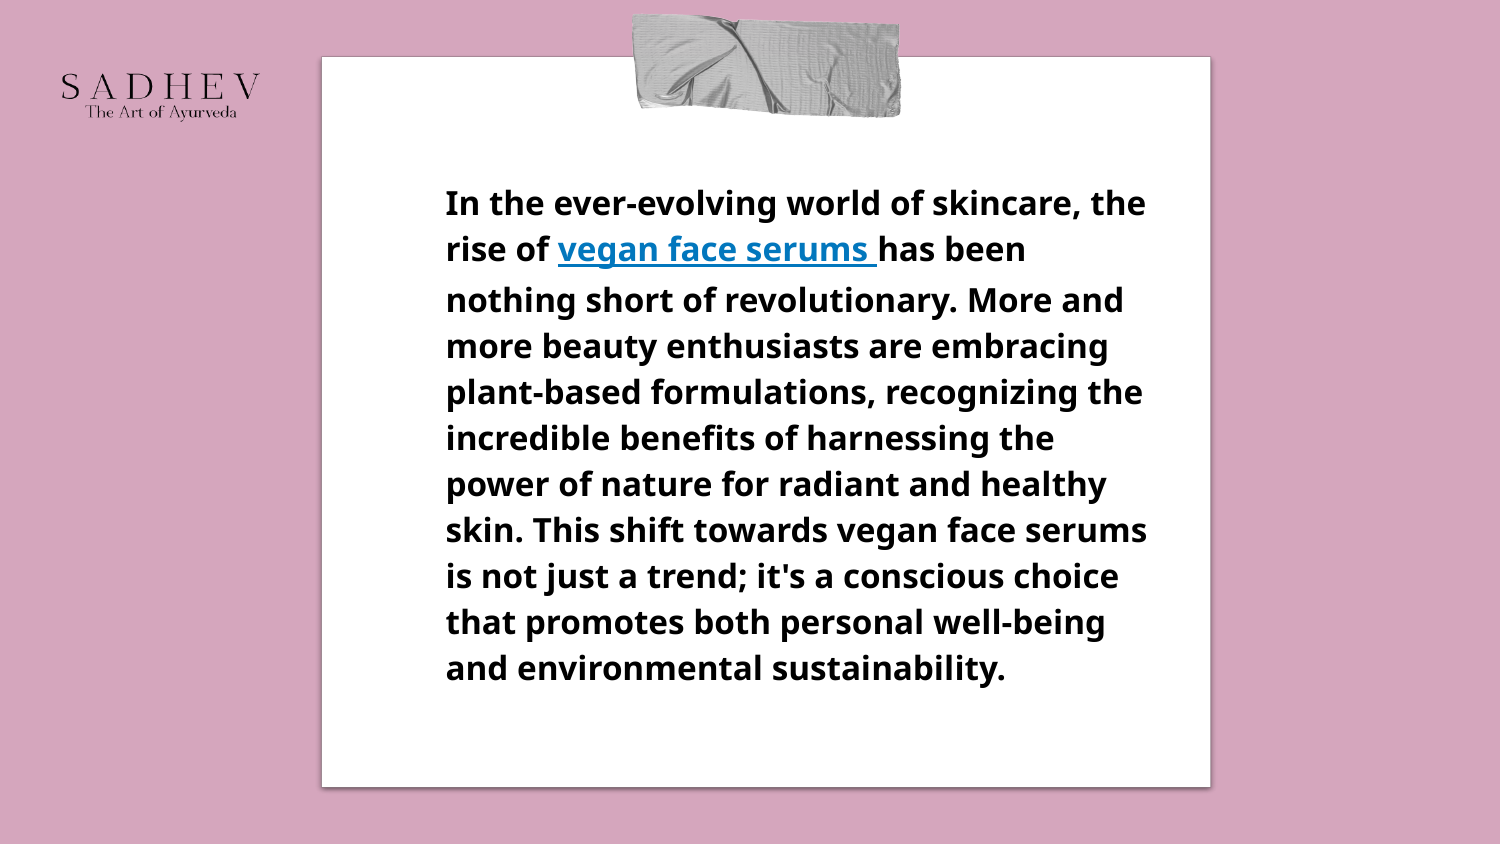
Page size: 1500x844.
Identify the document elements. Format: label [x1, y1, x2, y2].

picture [286, 12, 1247, 818]
picture [61, 72, 261, 122]
